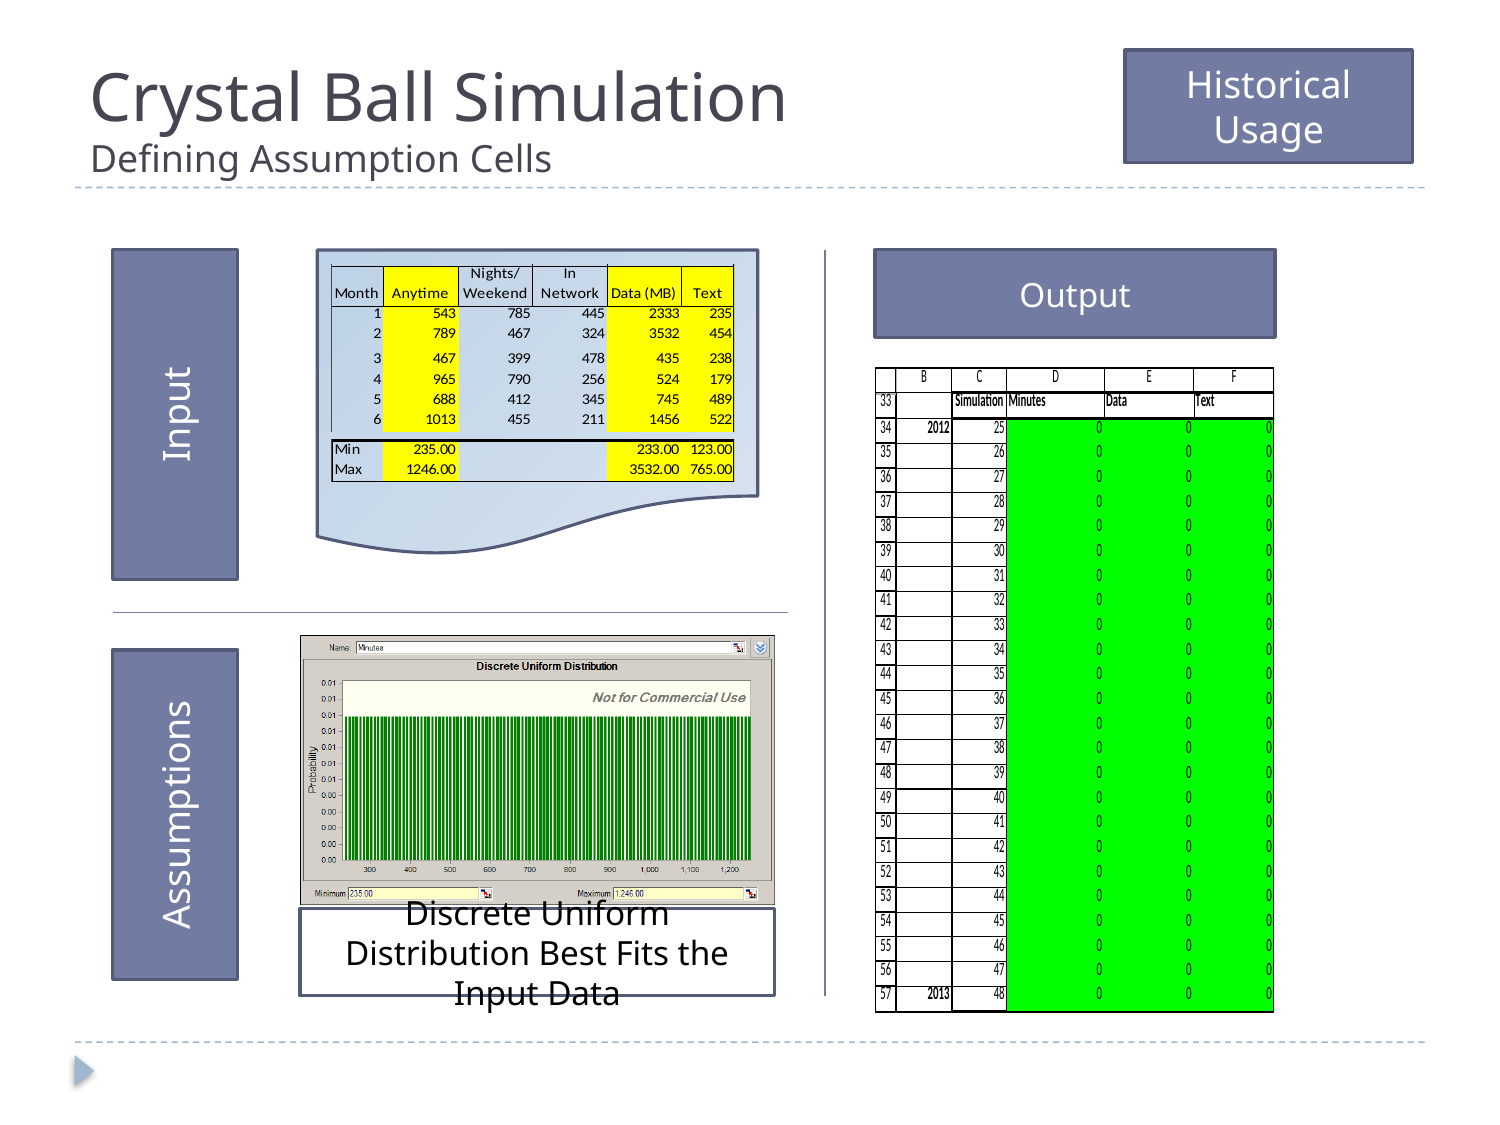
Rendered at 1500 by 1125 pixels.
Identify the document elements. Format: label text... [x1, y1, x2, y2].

text_box Output [873, 248, 1277, 339]
text_box Input [111, 248, 239, 581]
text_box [316, 249, 758, 557]
picture [874, 366, 1275, 1013]
picture [299, 634, 776, 905]
text_box Assumptions [111, 648, 239, 981]
title Crystal Ball Simulation Defining Assumption Cells [75, 24, 1425, 188]
text_box Historical Usage [1123, 48, 1414, 164]
text_box Discrete Uniform Distribution Best Fits the Input Data [298, 915, 776, 997]
